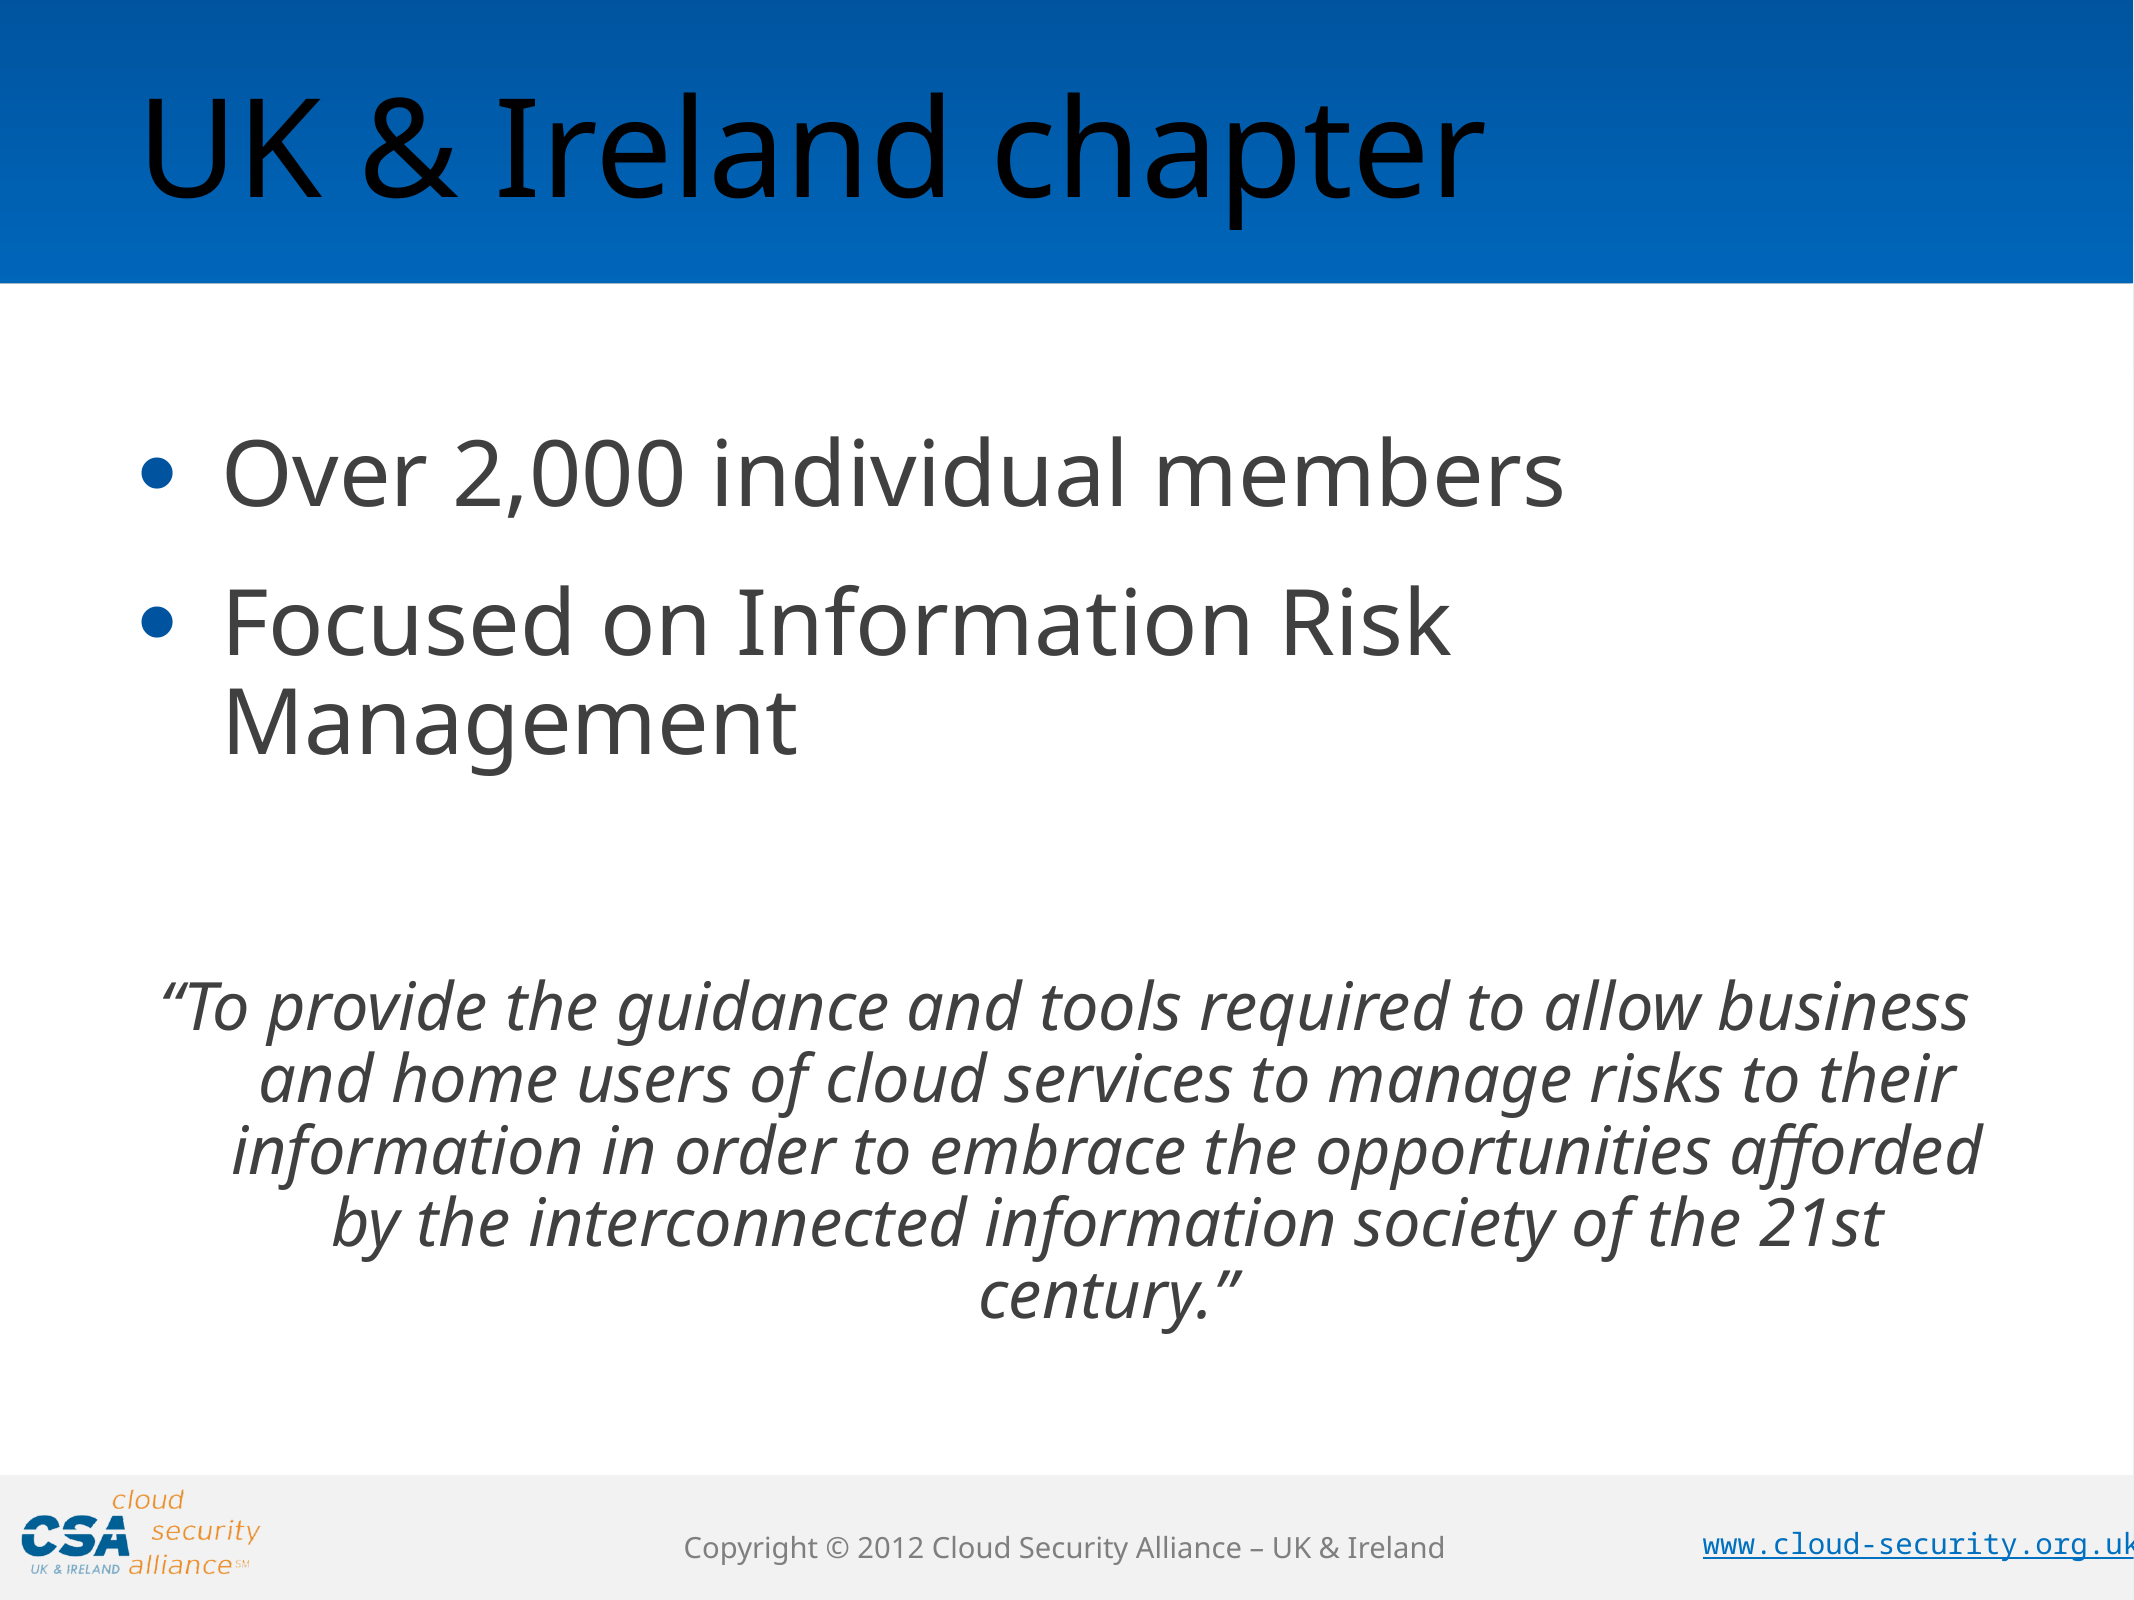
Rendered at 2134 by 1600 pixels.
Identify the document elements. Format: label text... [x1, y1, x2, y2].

title UK & Ireland chapter [128, 41, 2005, 245]
picture [0, 1476, 279, 1600]
list Over 2,000 individual members Focused on Information Risk Management “To provide the guidance and tools required to allow business and home users of cloud services to manage risks to their information in order to embrace the opportunities afforded by the interconnected information society of the 21st century.” [129, 322, 2005, 1438]
